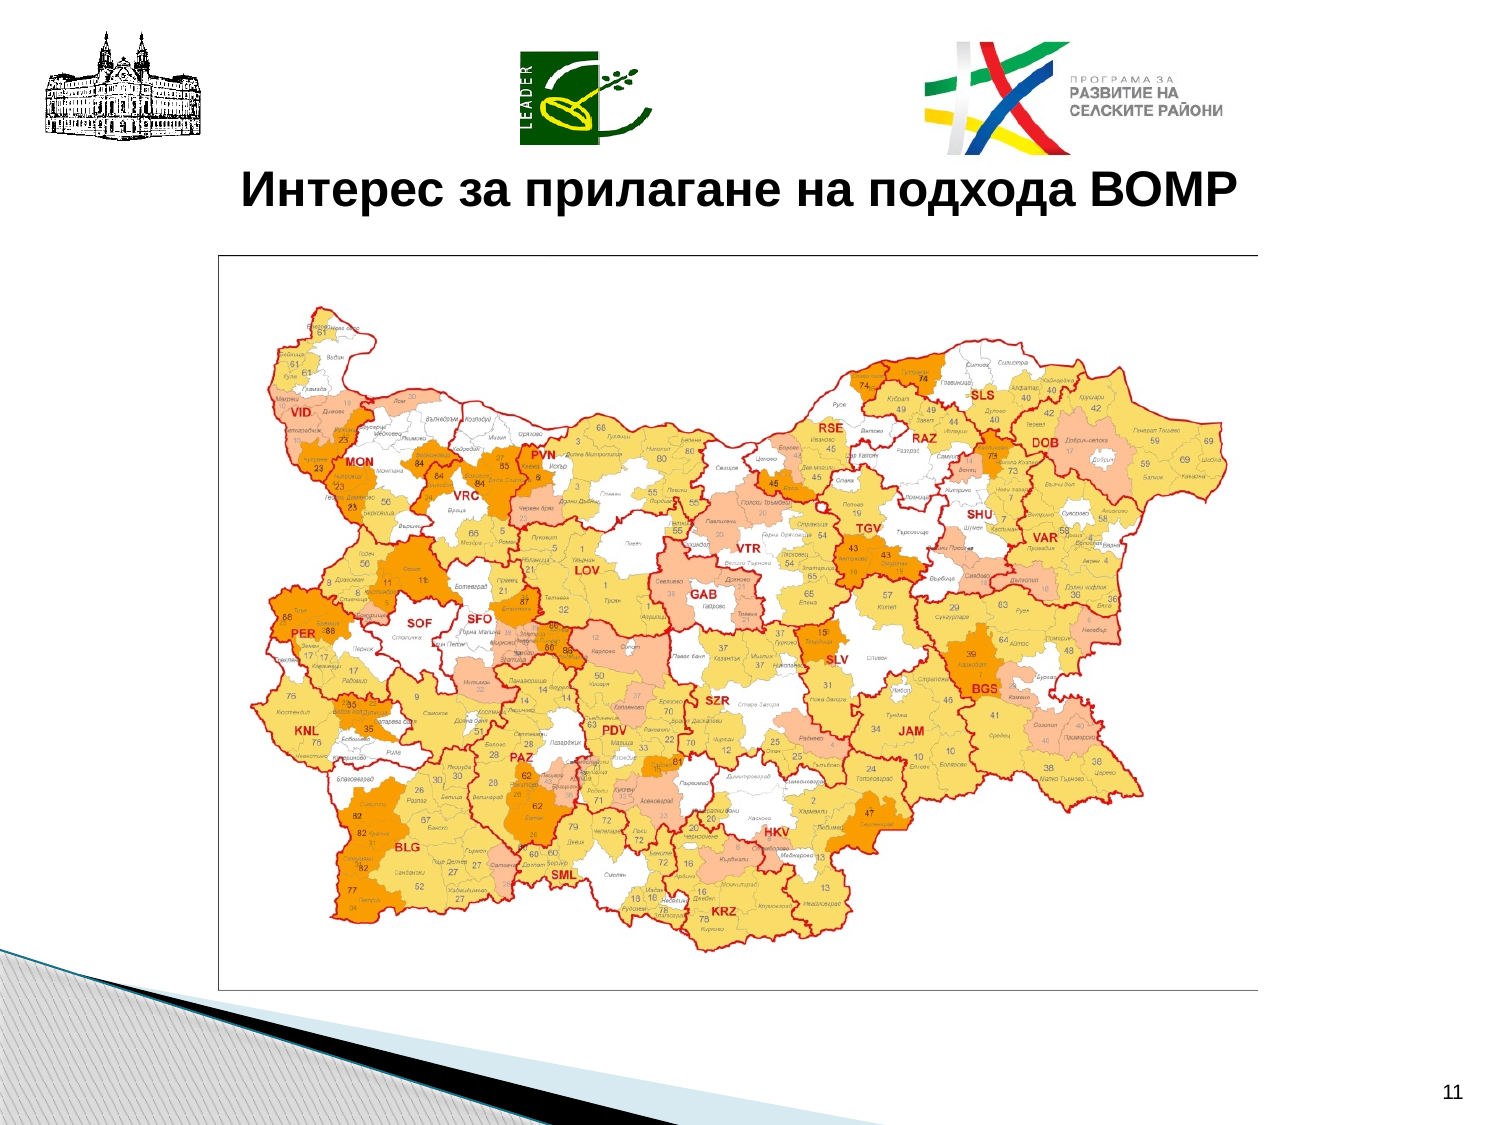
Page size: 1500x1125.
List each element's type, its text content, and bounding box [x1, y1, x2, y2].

text_box Интерес за прилагане на подхода ВОМР [78, 148, 1402, 224]
picture [520, 50, 656, 145]
picture [218, 255, 1259, 992]
slide_number 11 [1418, 1051, 1479, 1112]
picture [909, 27, 1235, 167]
picture [40, 27, 207, 144]
